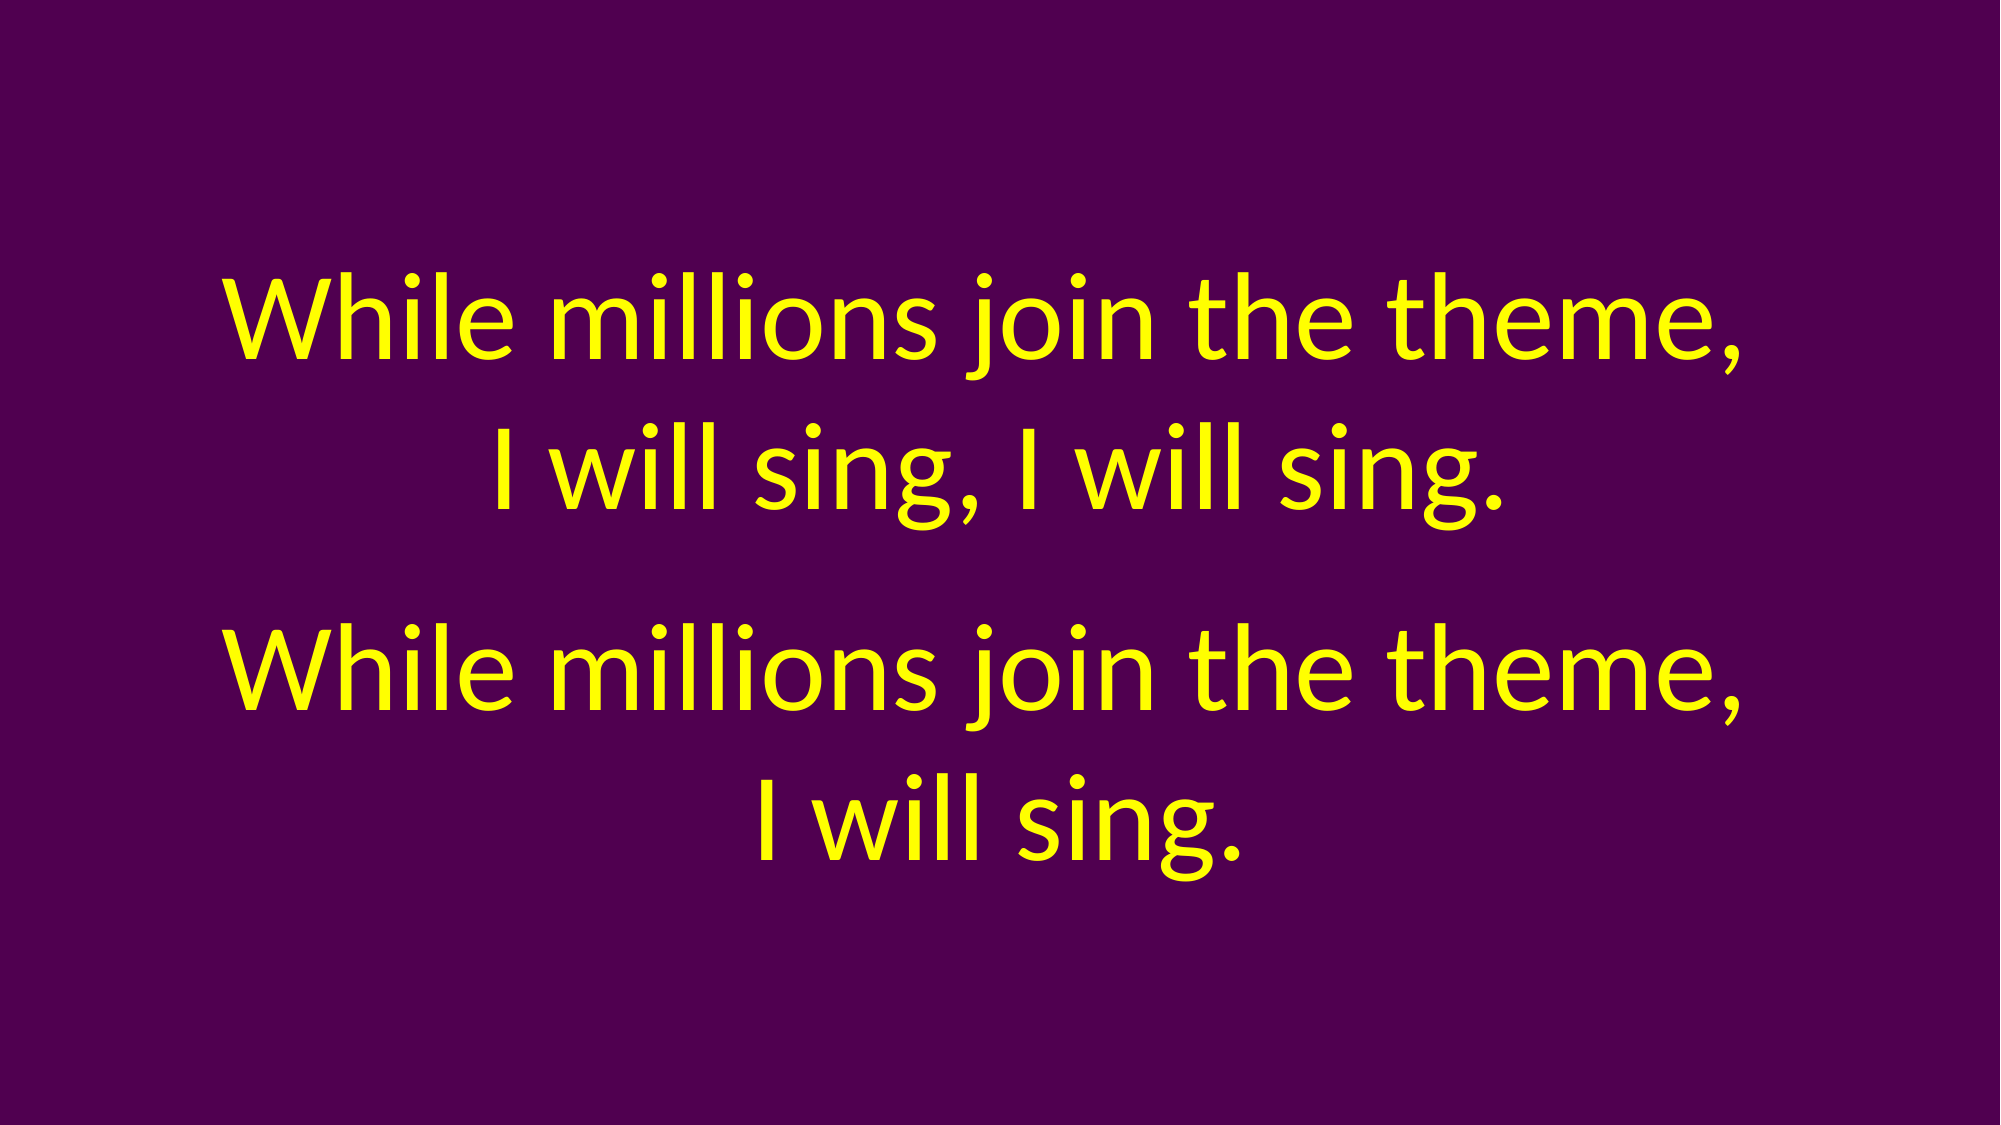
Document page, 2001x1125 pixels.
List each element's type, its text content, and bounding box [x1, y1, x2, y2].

text_box While millions join the theme, I will sing, I will sing. While millions join the theme, I will sing. [98, 227, 1902, 893]
